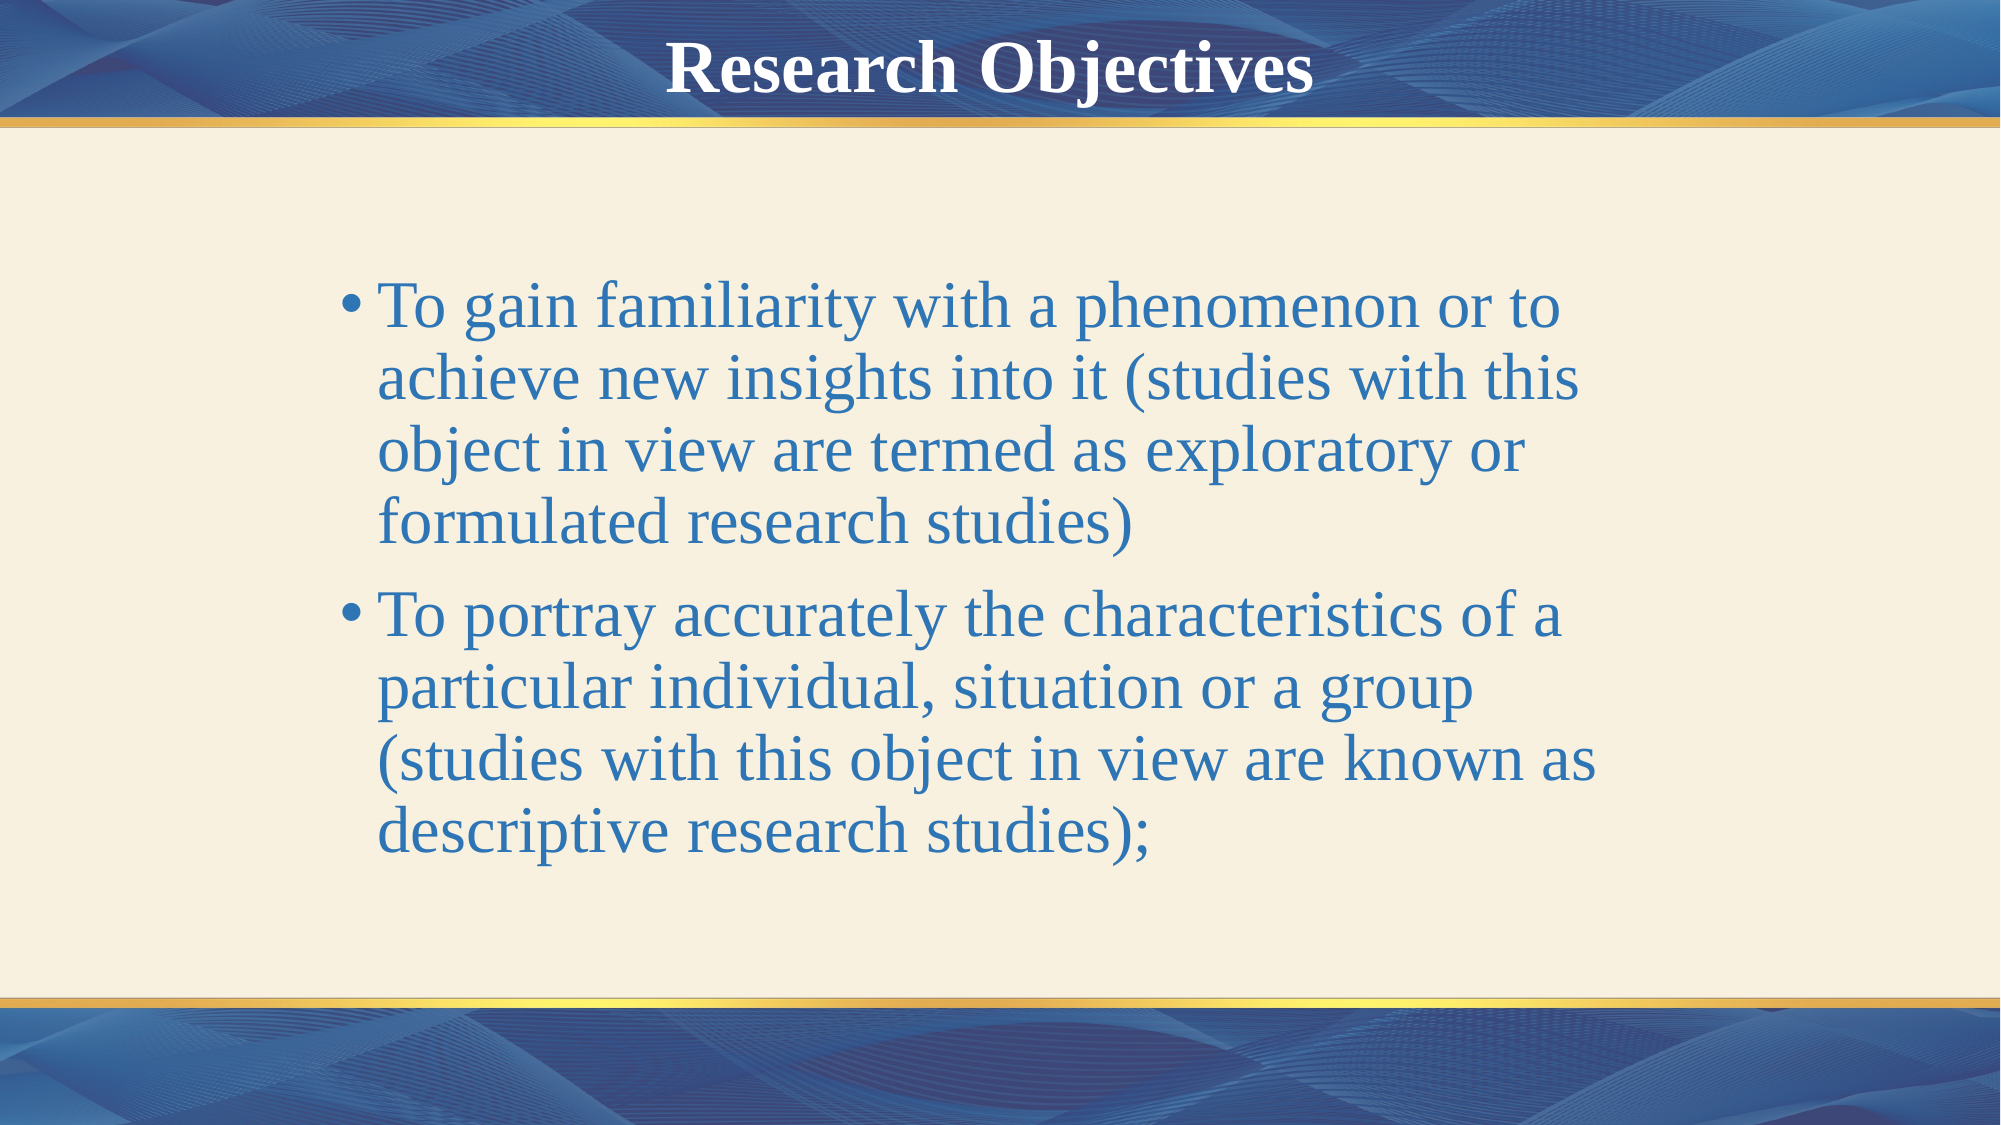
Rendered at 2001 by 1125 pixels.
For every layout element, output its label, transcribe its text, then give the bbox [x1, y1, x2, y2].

title Research Objectives [512, 0, 1488, 138]
list To gain familiarity with a phenomenon or to achieve new insights into it (studies with this object in view are termed as exploratory or formulated research studies) To portray accurately the characteristics of a particular individual, situation or a group (studies with this object in view are known as descriptive research studies); [324, 262, 1675, 1050]
picture [0, 0, 2001, 1125]
